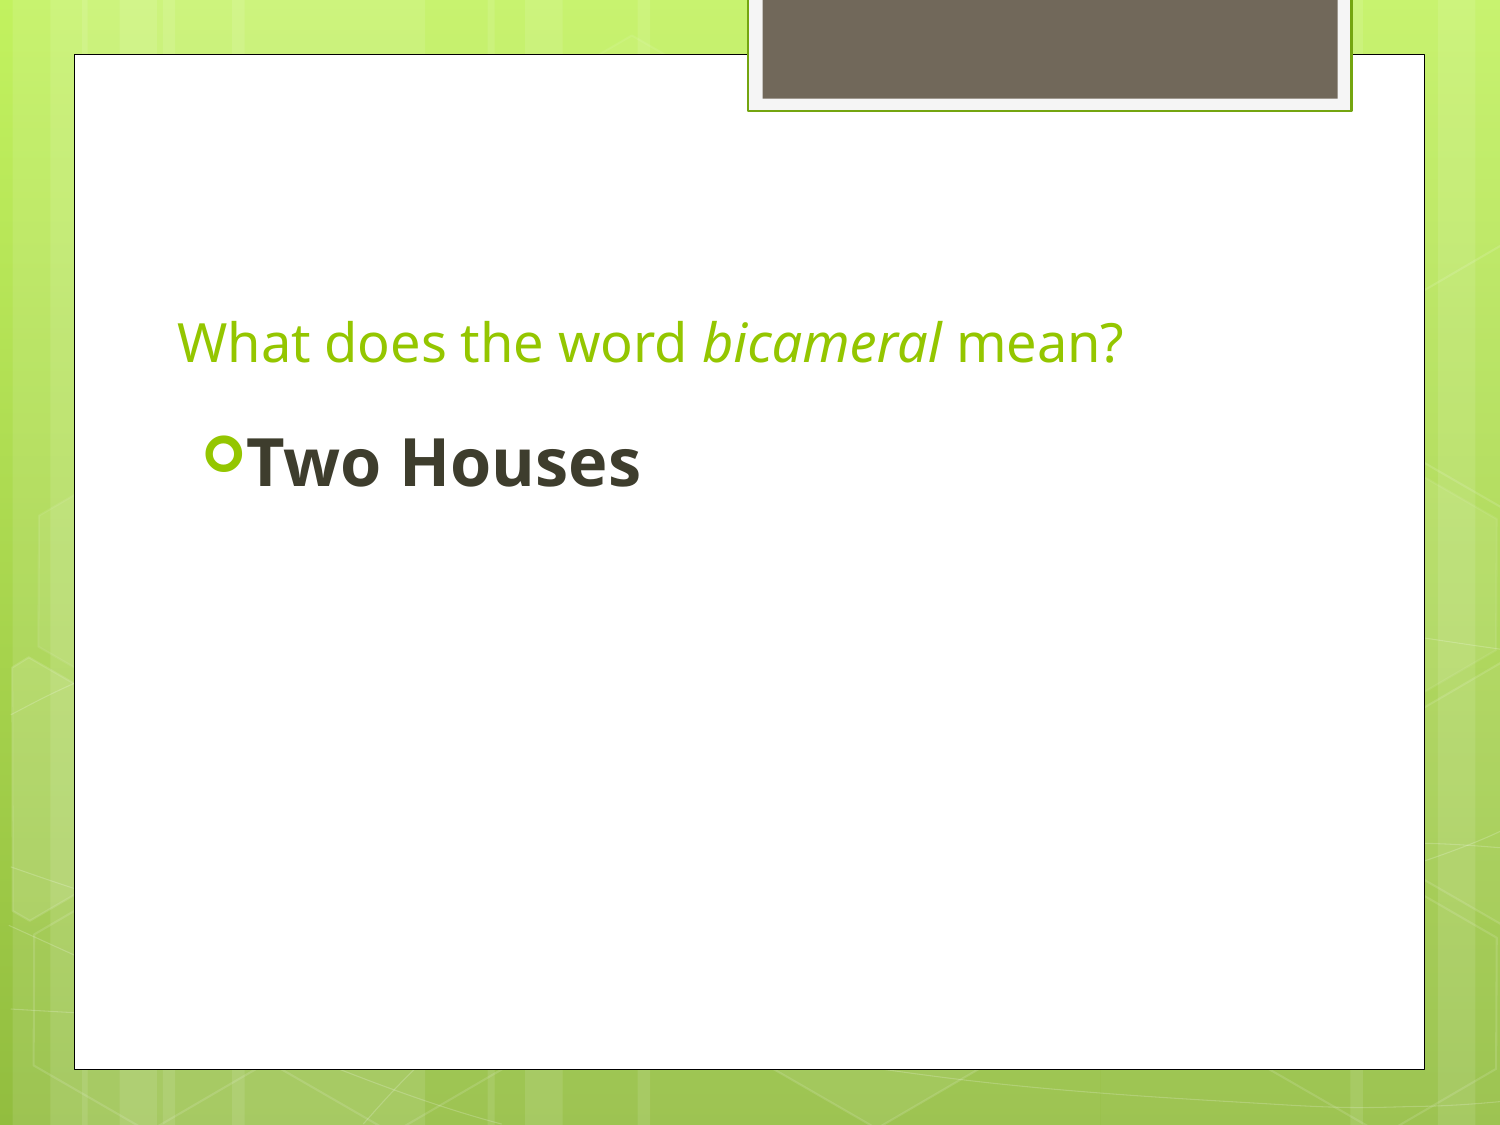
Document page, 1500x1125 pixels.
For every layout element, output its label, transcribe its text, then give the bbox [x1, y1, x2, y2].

title What does the word bicameral mean? [162, 299, 1315, 382]
list Two Houses [174, 412, 1287, 650]
